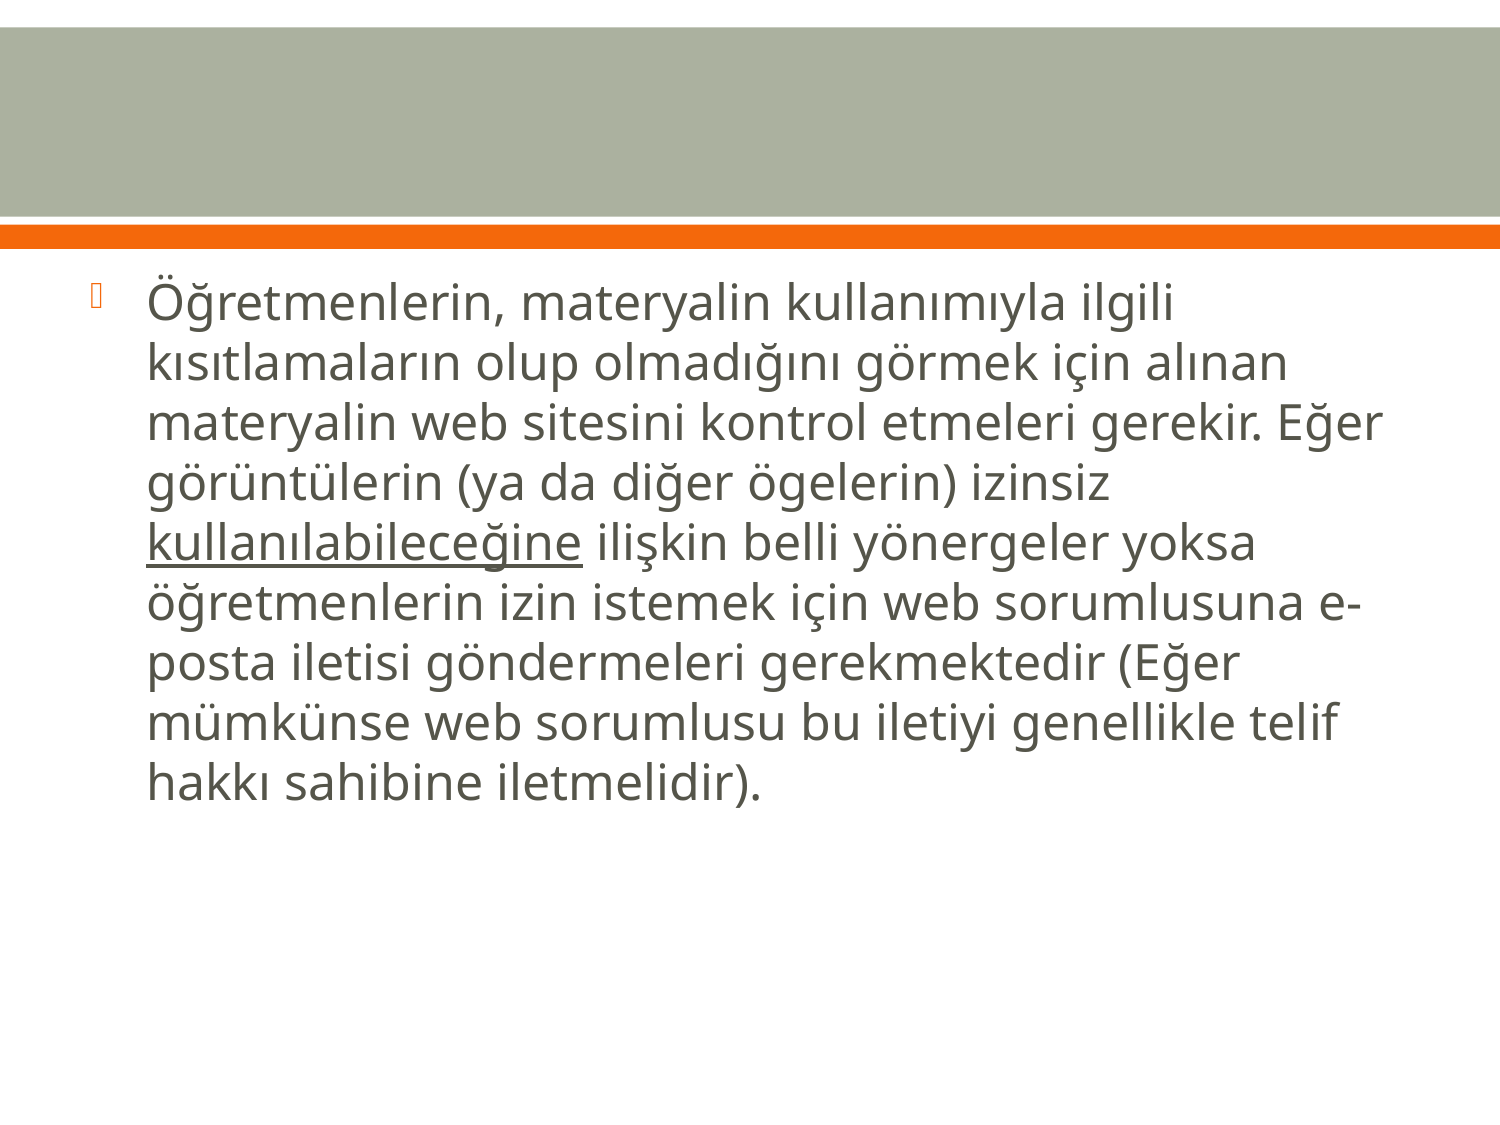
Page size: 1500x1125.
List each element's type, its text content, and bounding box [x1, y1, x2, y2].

list Öğretmenlerin, materyalin kullanımıyla ilgili kısıtlamaların olup olmadığını görmek için alınan materyalin web sitesini kontrol etmeleri gerekir. Eğer görüntülerin (ya da diğer ögelerin) izinsiz kullanılabileceğine ilişkin belli yönergeler yoksa öğretmenlerin izin istemek için web sorumlusuna e-posta iletisi göndermeleri gerekmektedir (Eğer mümkünse web sorumlusu bu iletiyi genellikle telif hakkı sahibine iletmelidir). [75, 262, 1425, 1005]
